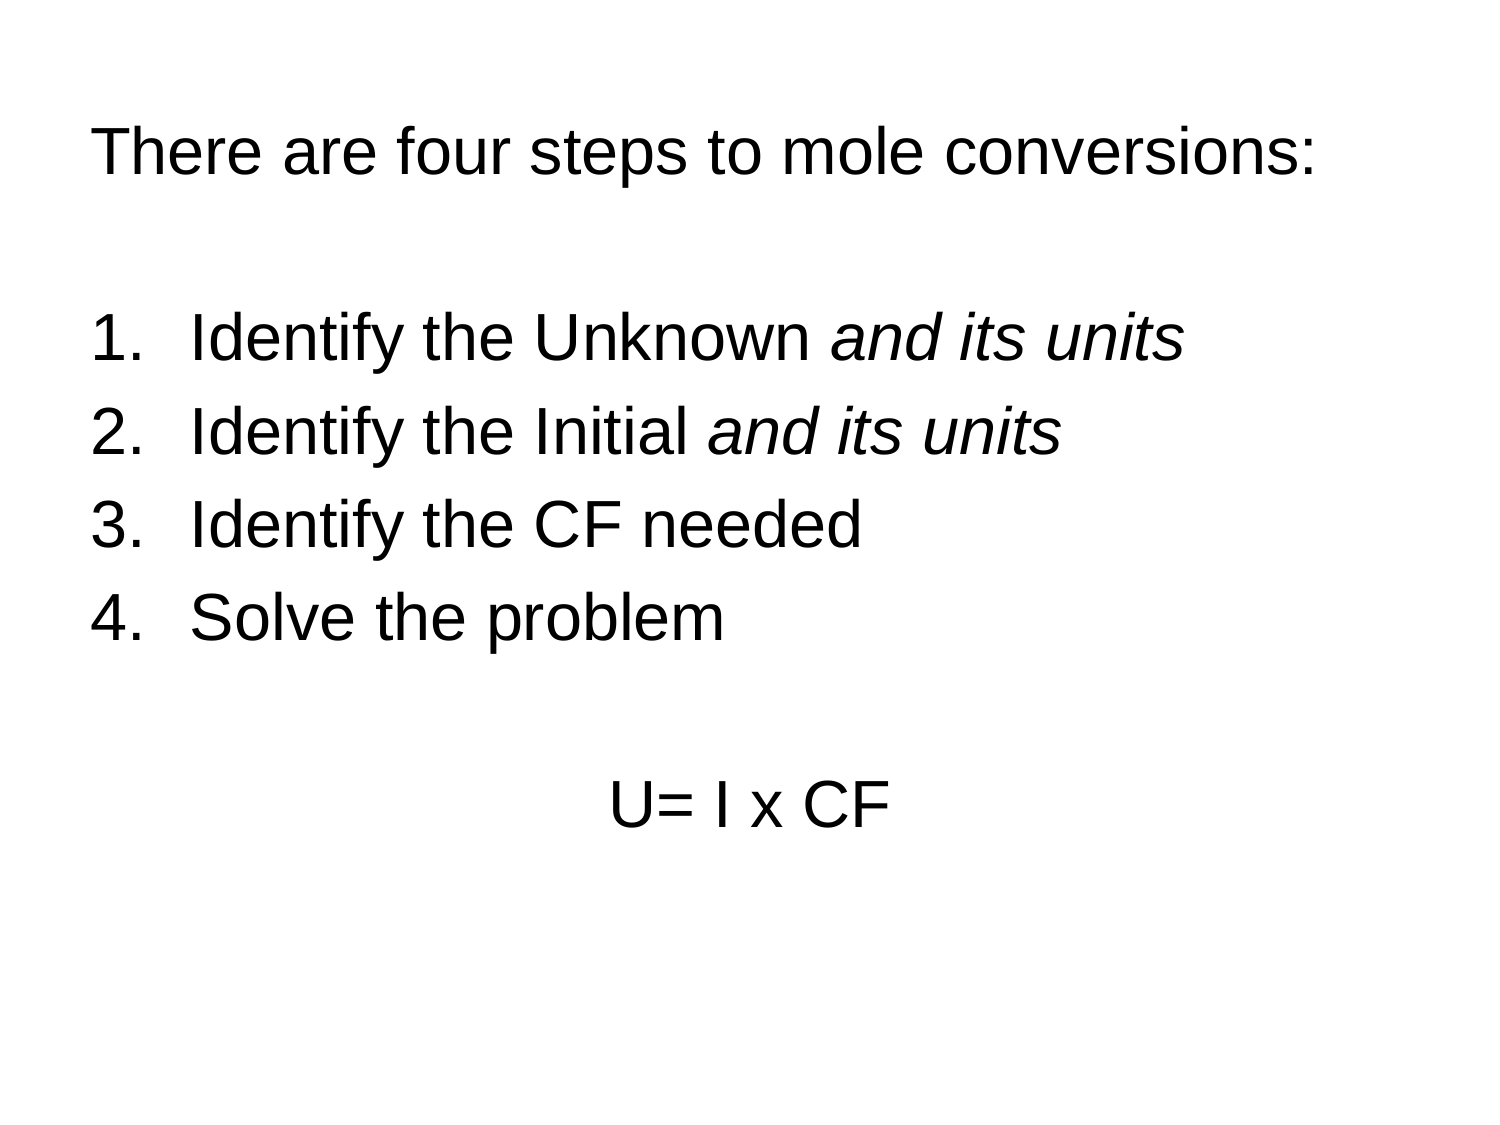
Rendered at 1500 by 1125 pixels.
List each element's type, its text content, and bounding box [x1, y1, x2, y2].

list There are four steps to mole conversions: Identify the Unknown and its units Identify the Initial and its units Identify the CF needed Solve the problem U= I x CF [74, 99, 1426, 1006]
